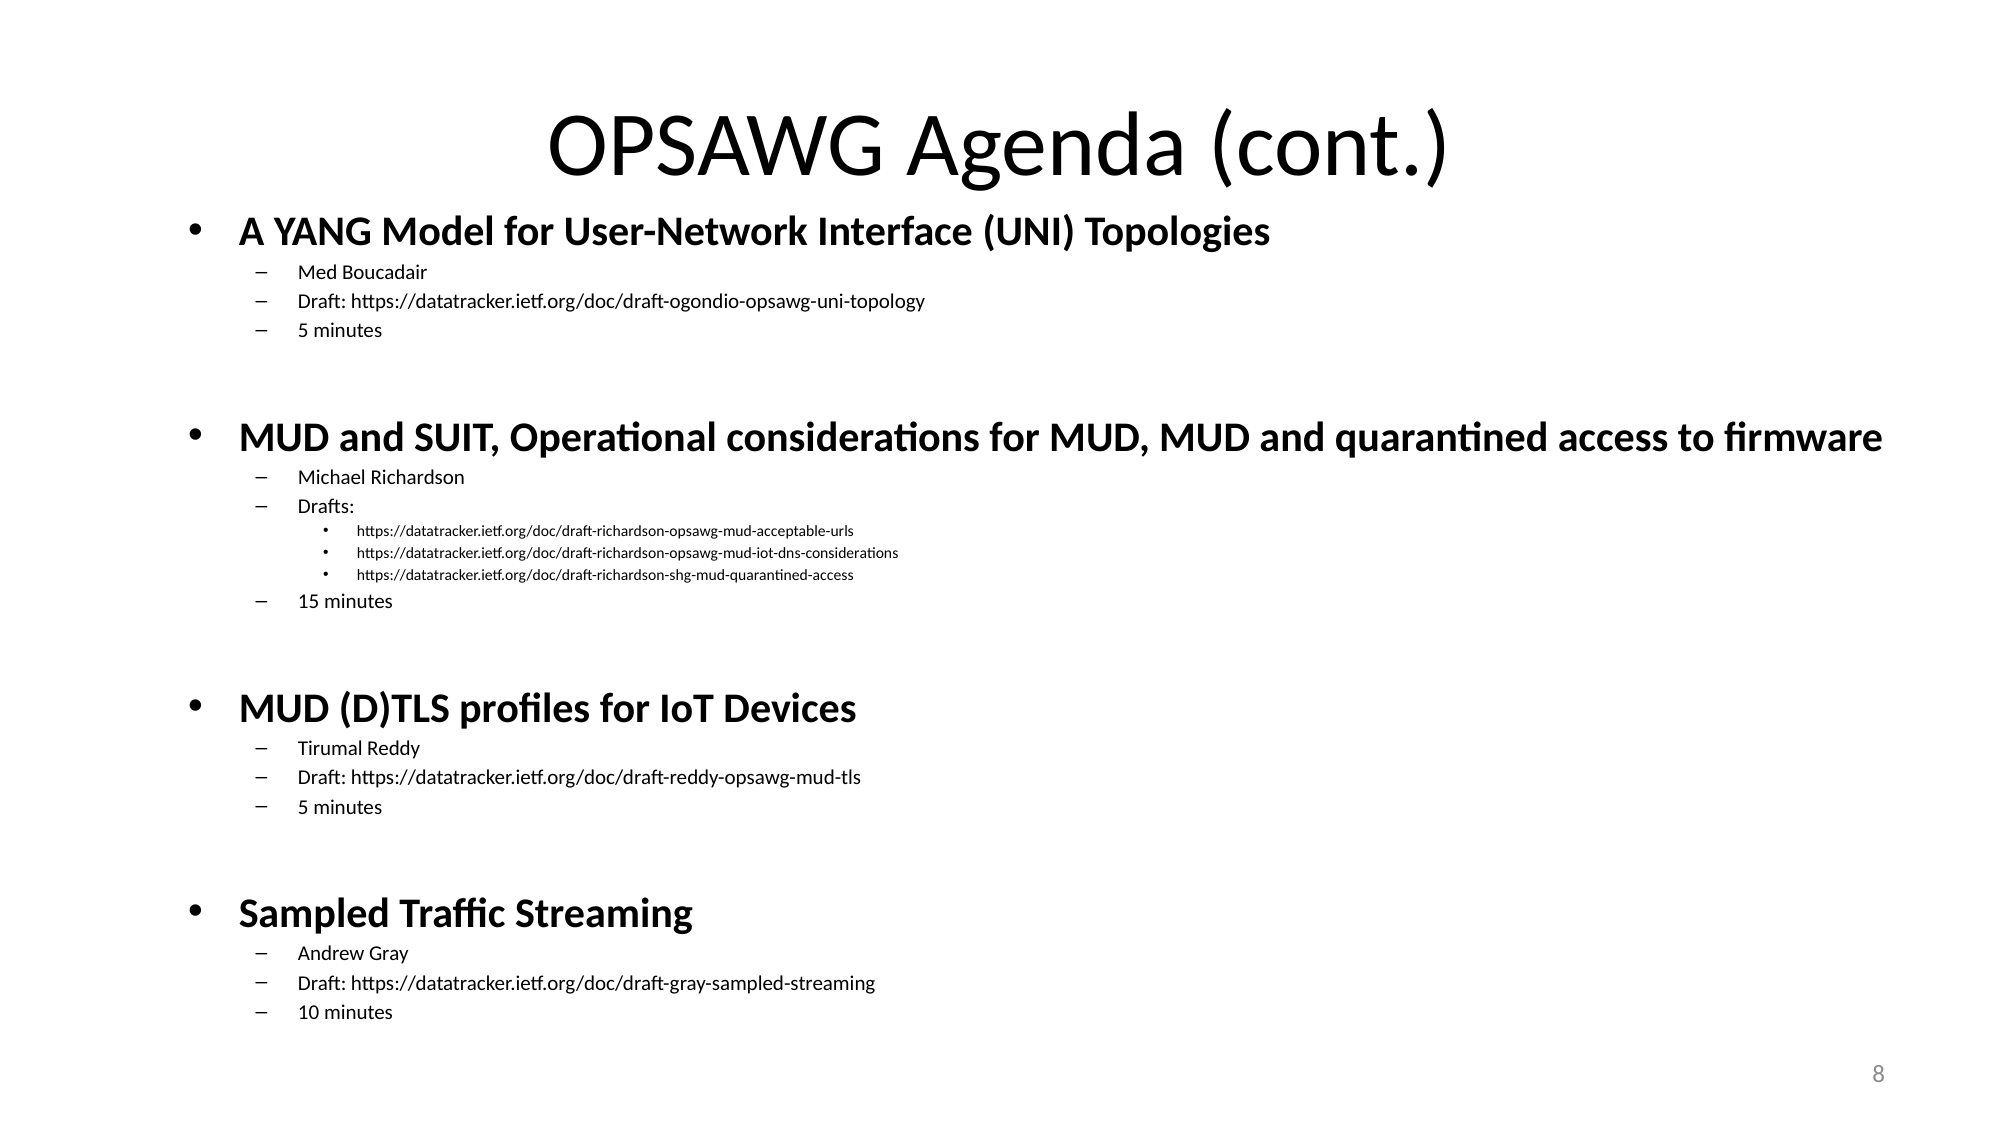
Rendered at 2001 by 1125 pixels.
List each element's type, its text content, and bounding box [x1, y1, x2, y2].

list A YANG Model for User-Network Interface (UNI) Topologies Med Boucadair Draft: https://datatracker.ietf.org/doc/draft-ogondio-opsawg-uni-topology 5 minutes MUD and SUIT, Operational considerations for MUD, MUD and quarantined access to firmware Michael Richardson Drafts: https://datatracker.ietf.org/doc/draft-richardson-opsawg-mud-acceptable-urls https://datatracker.ietf.org/doc/draft-richardson-opsawg-mud-iot-dns-considerations https://datatracker.ietf.org/doc/draft-richardson-shg-mud-quarantined-access 15 minutes MUD (D)TLS profiles for IoT Devices Tirumal Reddy Draft: https://datatracker.ietf.org/doc/draft-reddy-opsawg-mud-tls 5 minutes Sampled Traffic Streaming Andrew Gray Draft: https://datatracker.ietf.org/doc/draft-gray-sampled-streaming 10 minutes [173, 196, 1900, 1080]
title OPSAWG Agenda (cont.) [99, 45, 1900, 233]
slide_number 8 [1433, 1042, 1900, 1103]
